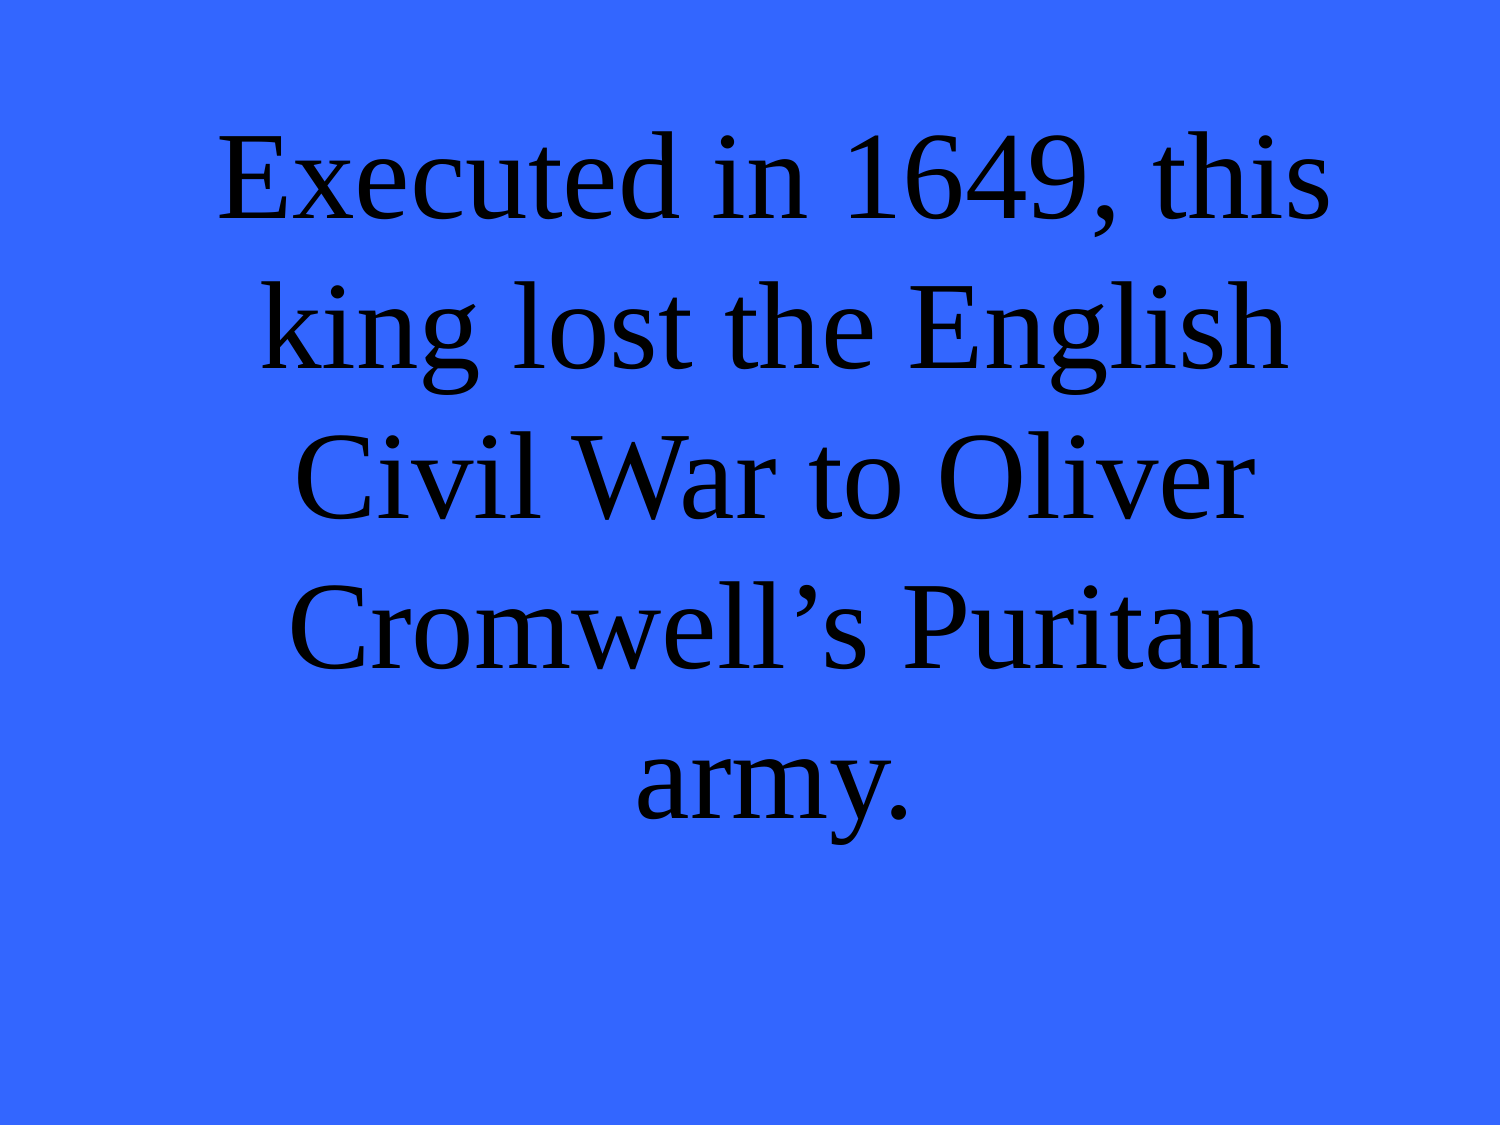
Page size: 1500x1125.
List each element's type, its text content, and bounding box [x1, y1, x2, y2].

title Executed in 1649, this king lost the English Civil War to Oliver Cromwell’s Puritan army. [125, 99, 1425, 838]
